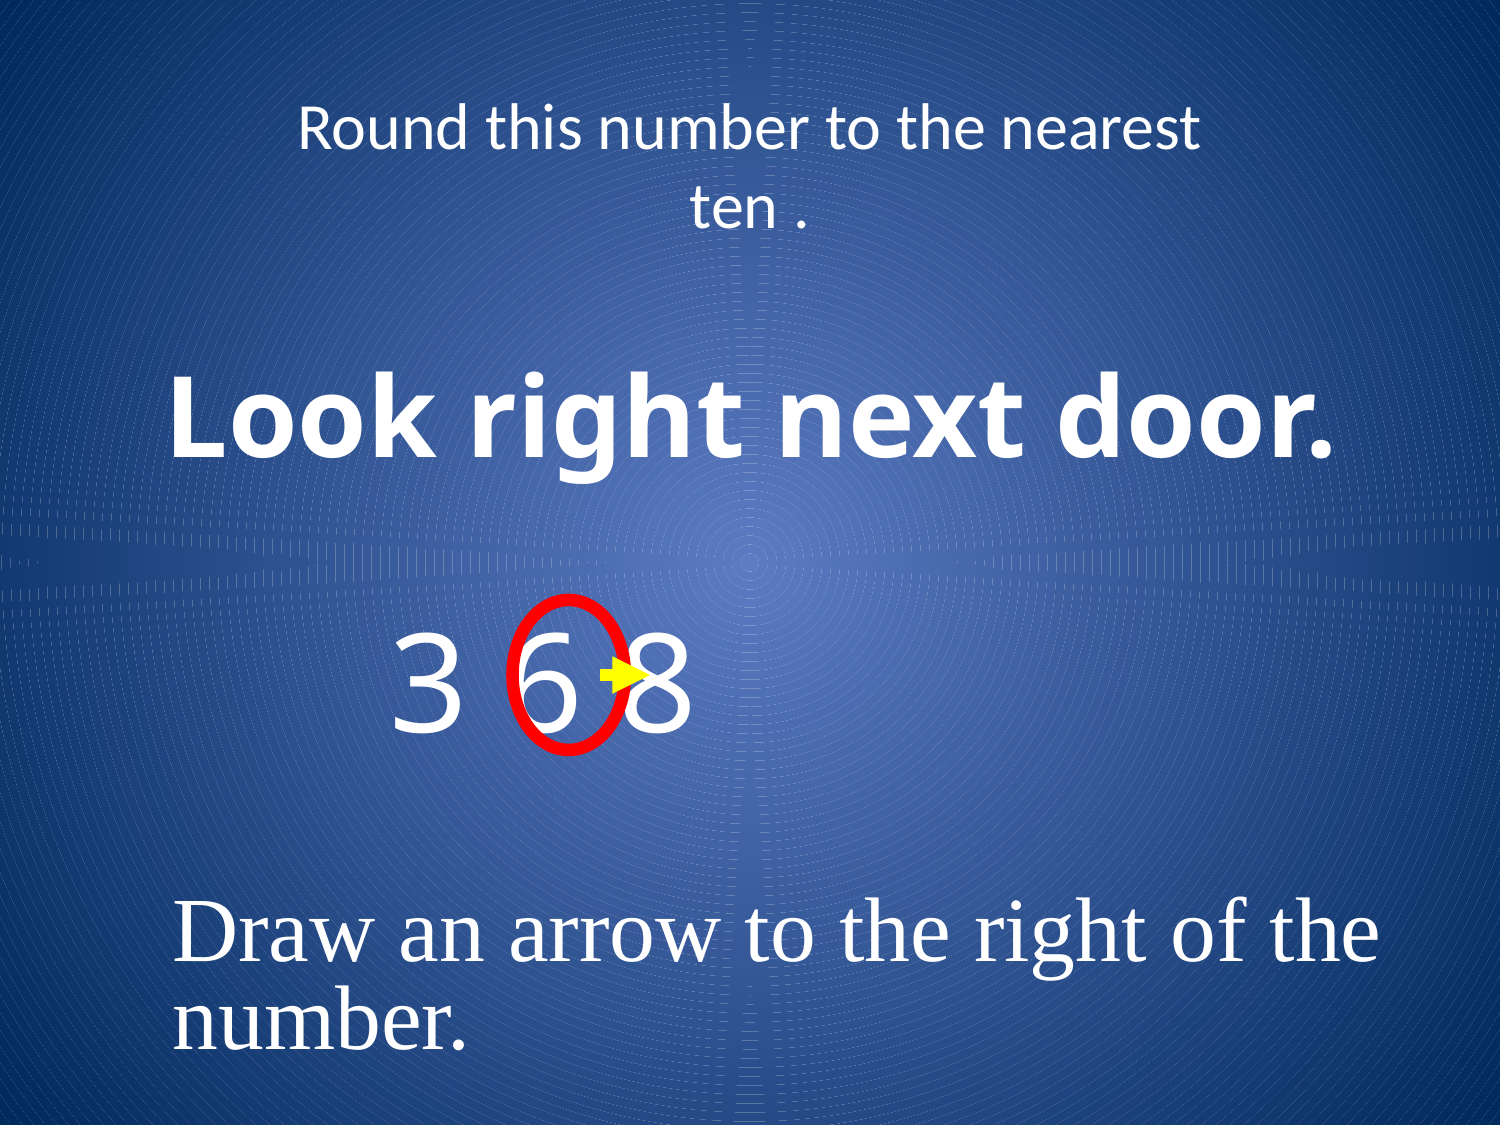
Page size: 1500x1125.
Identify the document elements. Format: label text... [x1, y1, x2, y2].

title Round this number to the nearest ten . [0, 75, 1500, 250]
text_box [599, 668, 650, 682]
text_box 3 6 8 [374, 587, 1113, 768]
text_box Draw an arrow to the right of the number. [157, 884, 1422, 1075]
text_box Look right next door. [150, 337, 1400, 548]
text_box [512, 599, 625, 750]
